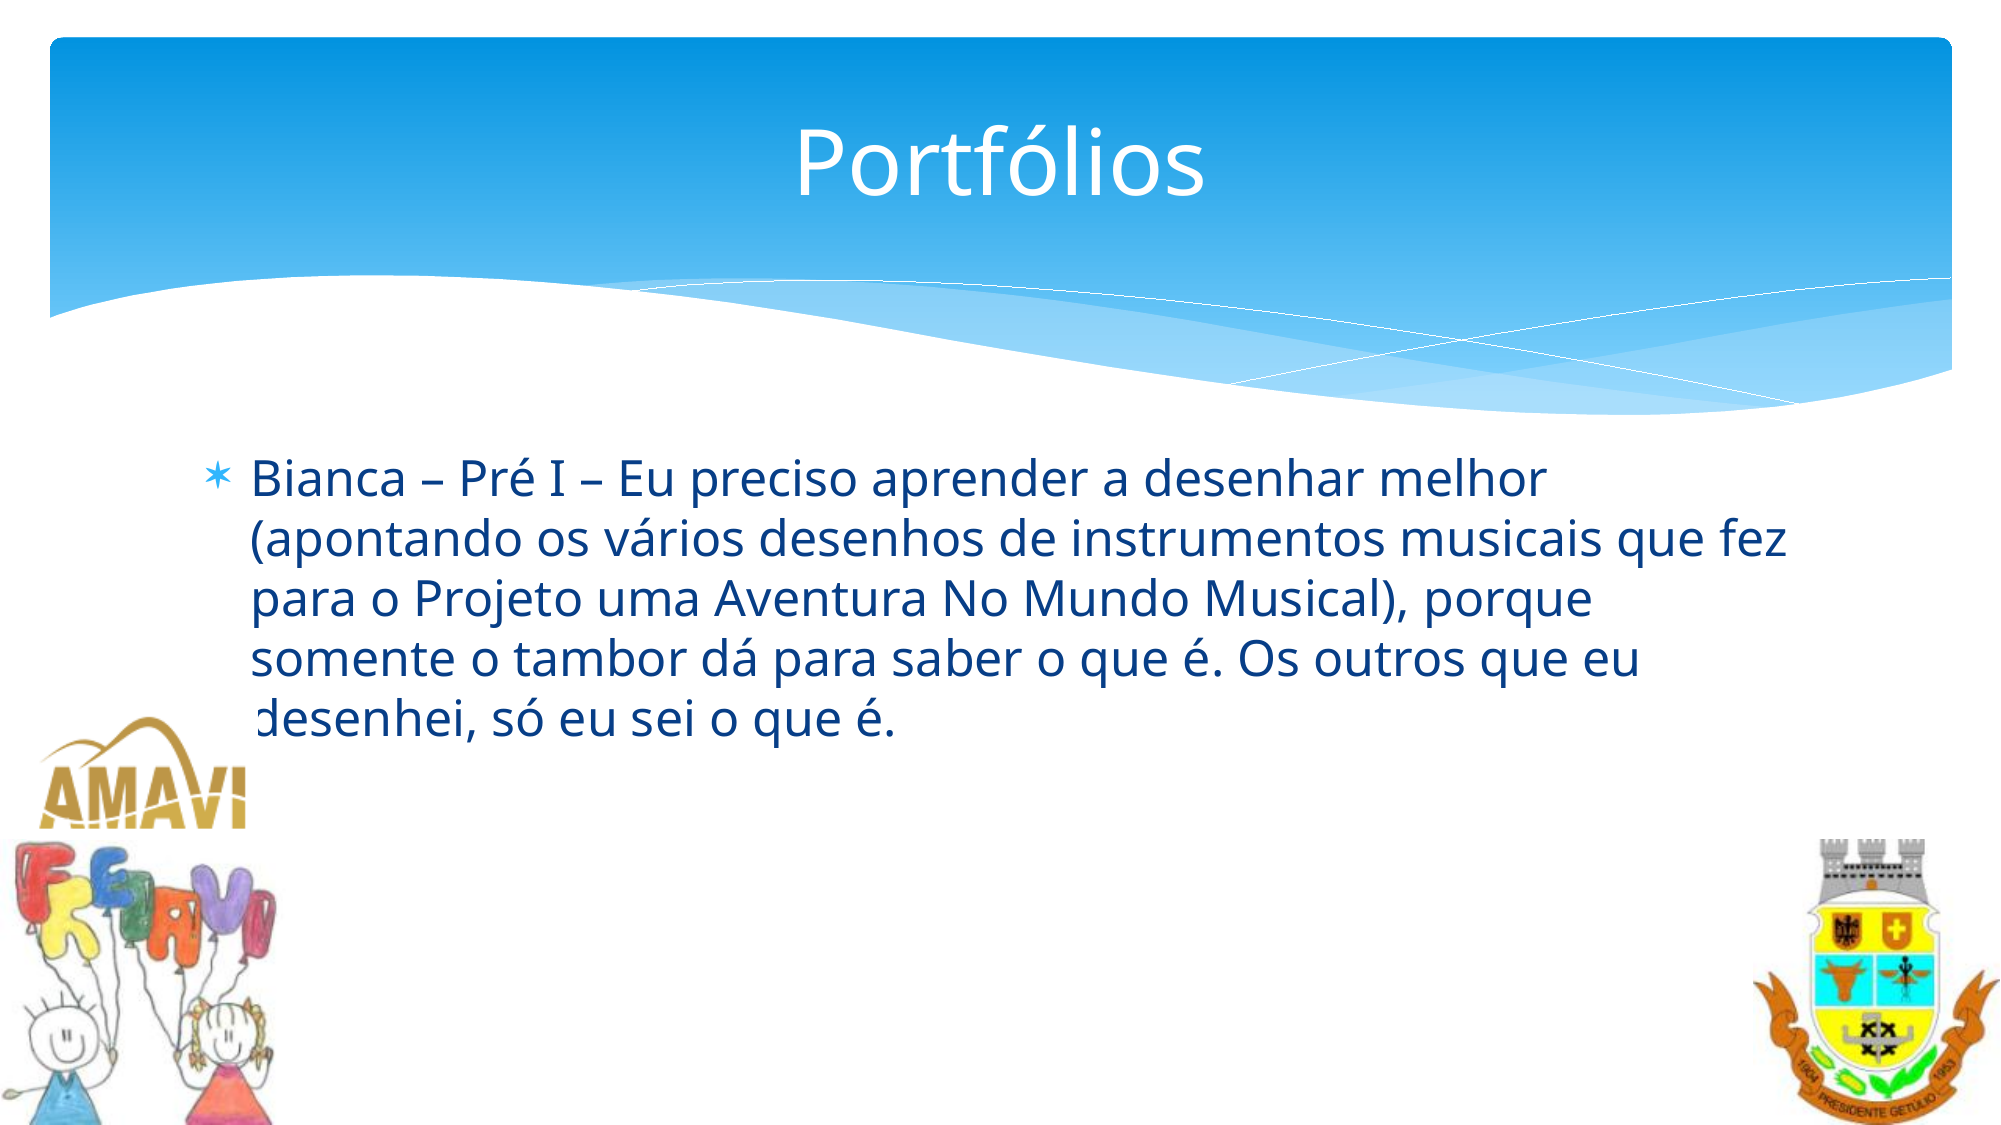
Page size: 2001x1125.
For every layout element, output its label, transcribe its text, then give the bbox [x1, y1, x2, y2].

list Bianca – Pré I – Eu preciso aprender a desenhar melhor (apontando os vários desenhos de instrumentos musicais que fez para o Projeto uma Aventura No Mundo Musical), porque somente o tambor dá para saber o que é. Os outros que eu desenhei, só eu sei o que é. [190, 438, 1812, 1005]
title Portfólios [99, 55, 1900, 261]
picture [1752, 839, 2000, 1125]
picture [0, 700, 286, 1125]
